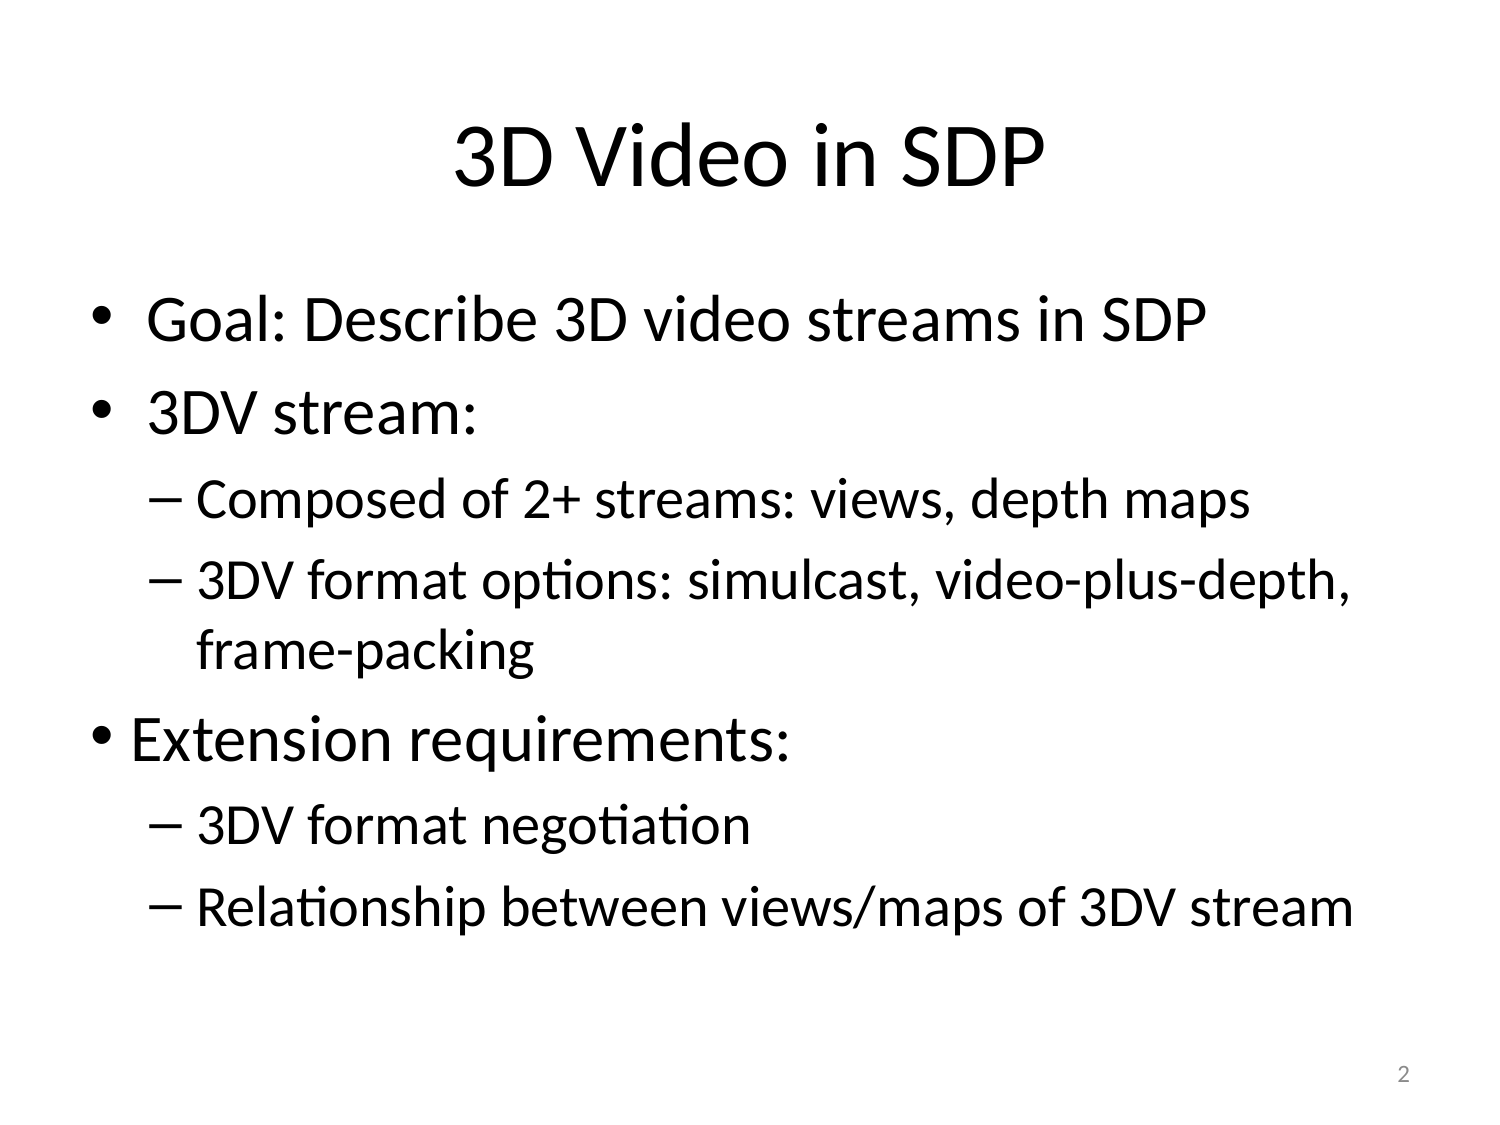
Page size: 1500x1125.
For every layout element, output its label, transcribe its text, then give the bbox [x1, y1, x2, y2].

list Goal: Describe 3D video streams in SDP 3DV stream: Composed of 2+ streams: views, depth maps 3DV format options: simulcast, video-plus-depth, frame-packing Extension requirements: 3DV format negotiation Relationship between views/maps of 3DV stream [75, 267, 1436, 1005]
title 3D Video in SDP [75, 45, 1425, 256]
slide_number 2 [1074, 1042, 1425, 1103]
